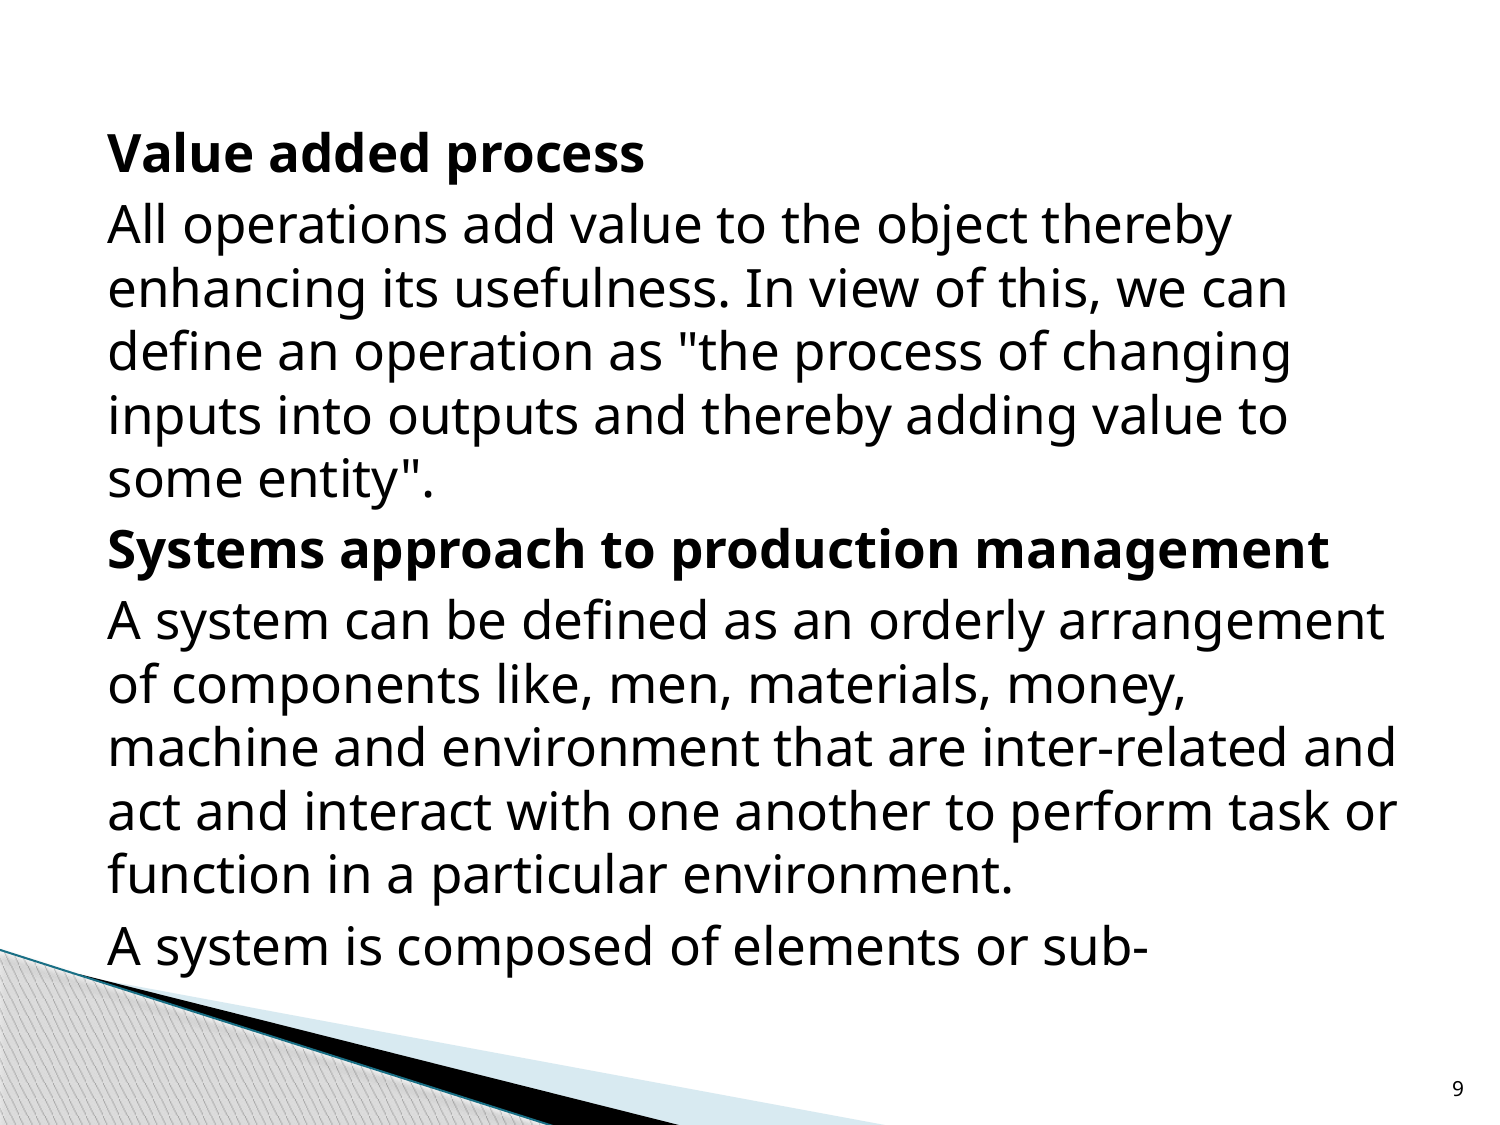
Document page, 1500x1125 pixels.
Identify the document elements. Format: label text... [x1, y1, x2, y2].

slide_number 9 [1418, 1051, 1479, 1112]
list Value added process All operations add value to the object thereby enhancing its usefulness. In view of this, we can define an operation as "the process of changing inputs into outputs and thereby adding value to some entity". Systems approach to production management A system can be defined as an orderly arrangement of components like, men, materials, money, machine and environment that are inter-related and act and interact with one another to perform task or function in a particular environment. A system is composed of elements or sub- [75, 112, 1425, 986]
